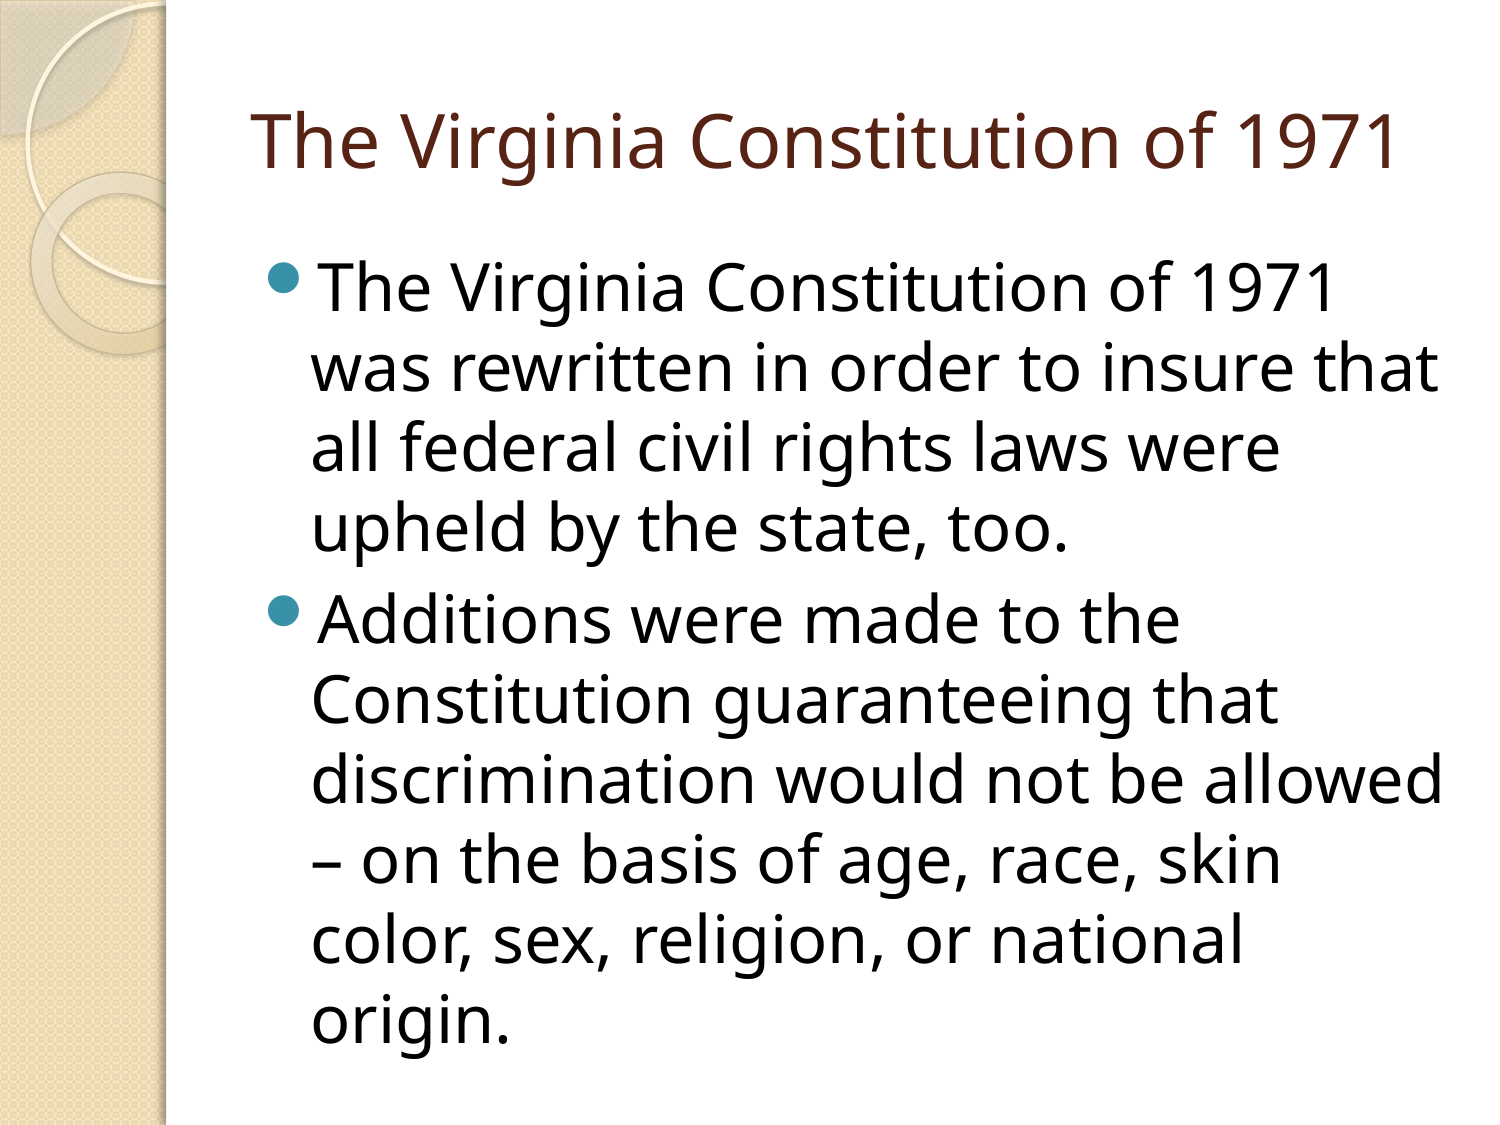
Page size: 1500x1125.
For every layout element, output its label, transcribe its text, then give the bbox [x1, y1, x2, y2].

title The Virginia Constitution of 1971 [235, 45, 1466, 233]
list The Virginia Constitution of 1971 was rewritten in order to insure that all federal civil rights laws were upheld by the state, too. Additions were made to the Constitution guaranteeing that discrimination would not be allowed – on the basis of age, race, skin color, sex, religion, or national origin. [235, 237, 1466, 1025]
